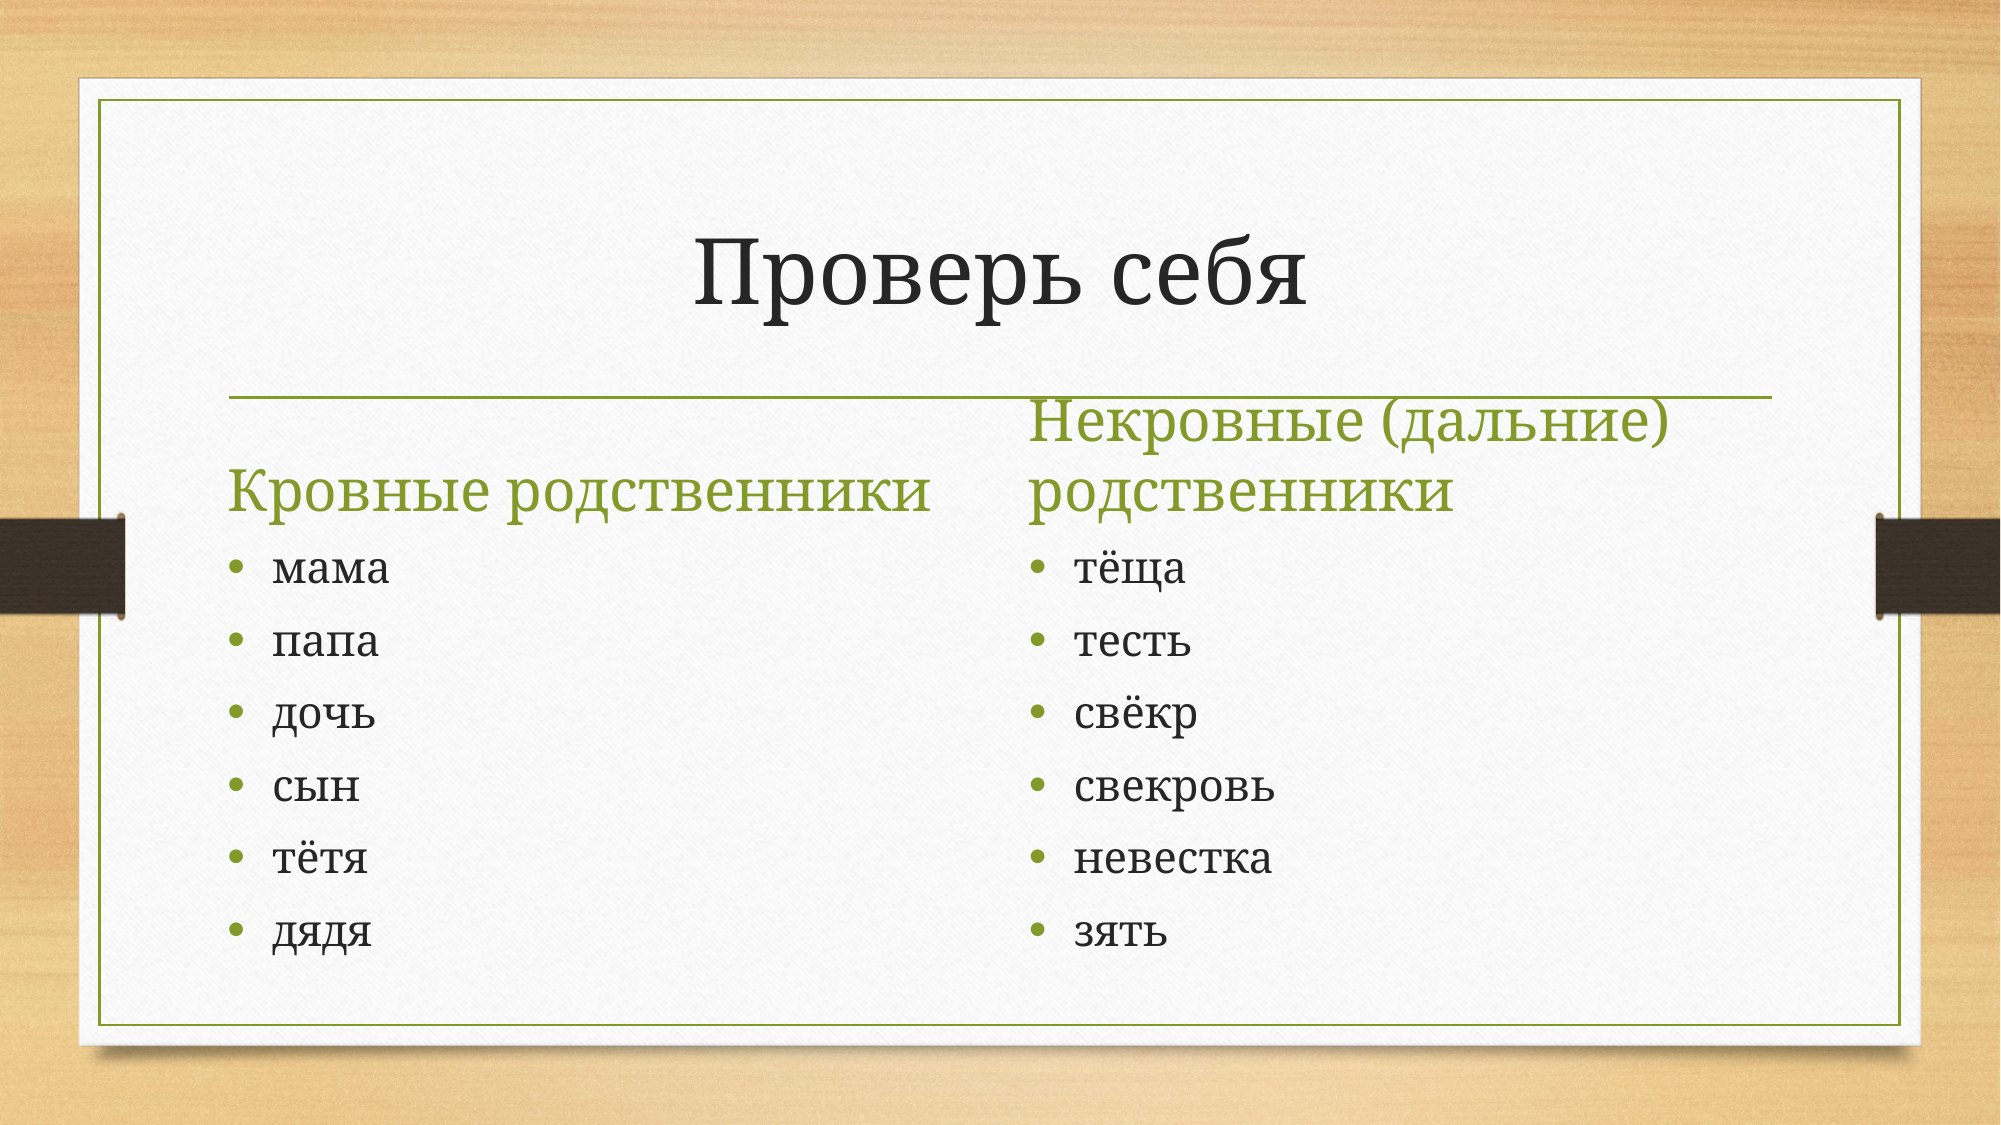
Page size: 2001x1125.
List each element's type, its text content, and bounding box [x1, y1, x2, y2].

list тёща тесть свёкр свекровь невестка зять [1013, 532, 1788, 964]
list Кровные родственники [212, 436, 987, 531]
title Проверь себя [212, 161, 1788, 375]
list мама папа дочь сын тётя дядя [212, 532, 987, 964]
list Некровные (дальние) родственники [1013, 436, 1788, 531]
picture [0, 0, 2001, 1125]
